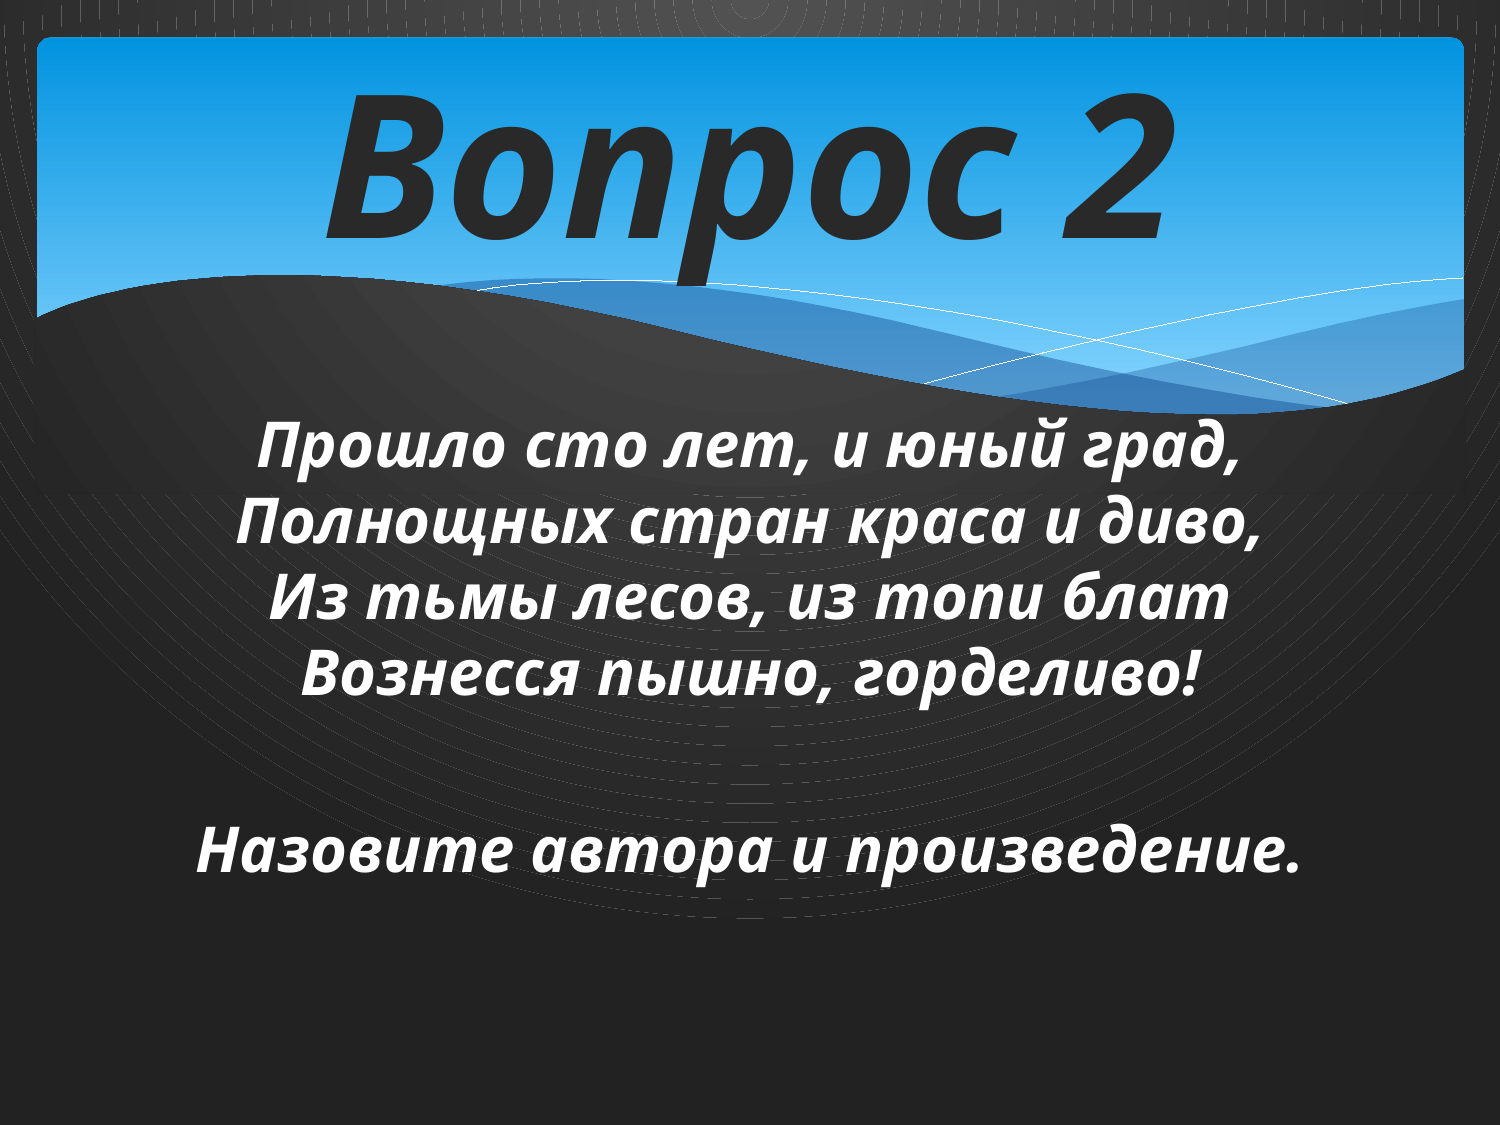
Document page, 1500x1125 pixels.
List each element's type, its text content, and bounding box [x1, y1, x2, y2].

title Вопрос 2 [75, 55, 1425, 261]
list Прошло сто лет, и юный град, Полнощных стран краса и диво, Из тьмы лесов, из топи блат Вознесся пышно, горделиво! Назовите автора и произведение. [143, 397, 1359, 1005]
